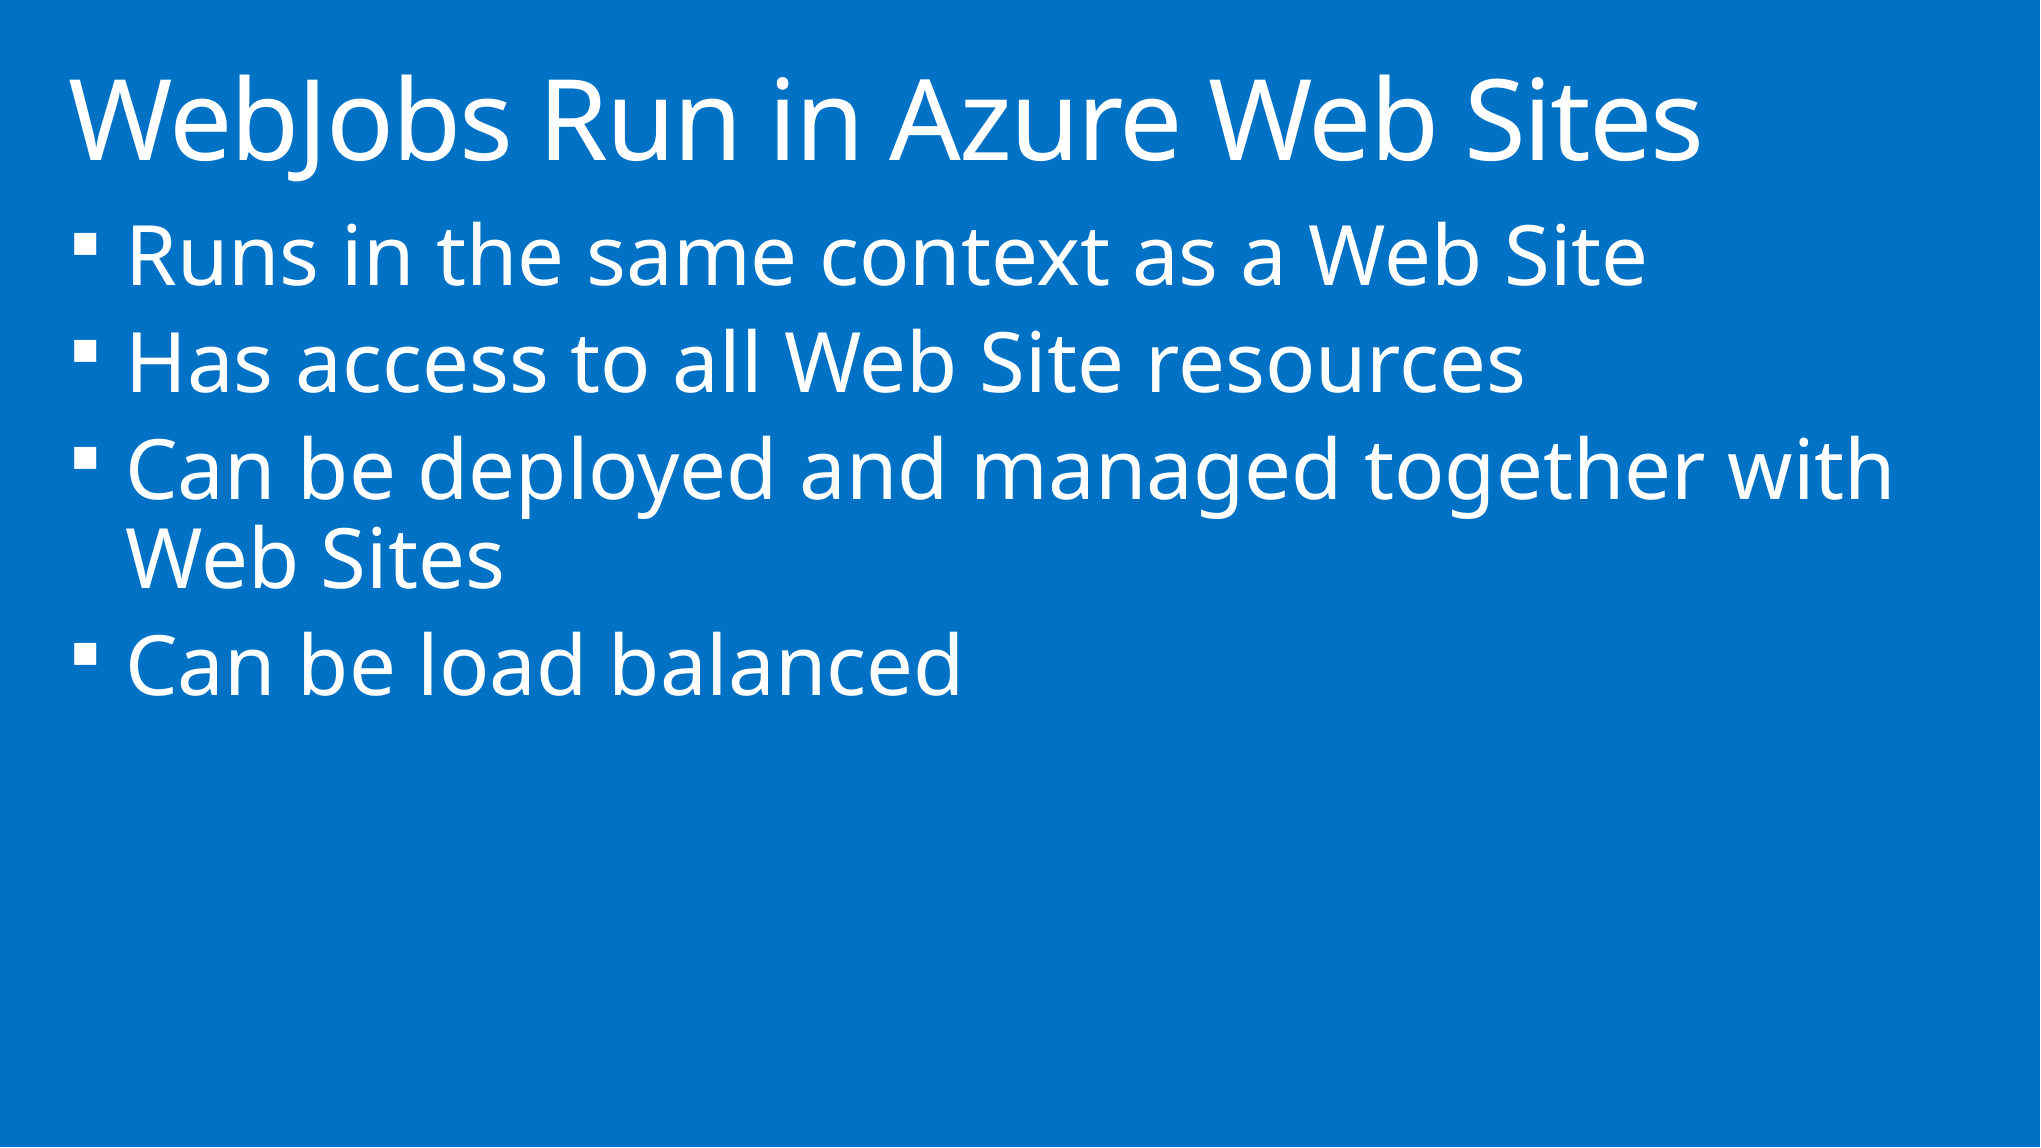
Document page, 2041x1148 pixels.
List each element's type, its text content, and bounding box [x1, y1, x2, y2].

title WebJobs Run in Azure Web Sites [45, 48, 1996, 199]
list Runs in the same context as a Web Site Has access to all Web Site resources Can be deployed and managed together with Web Sites Can be load balanced [45, 199, 1996, 745]
